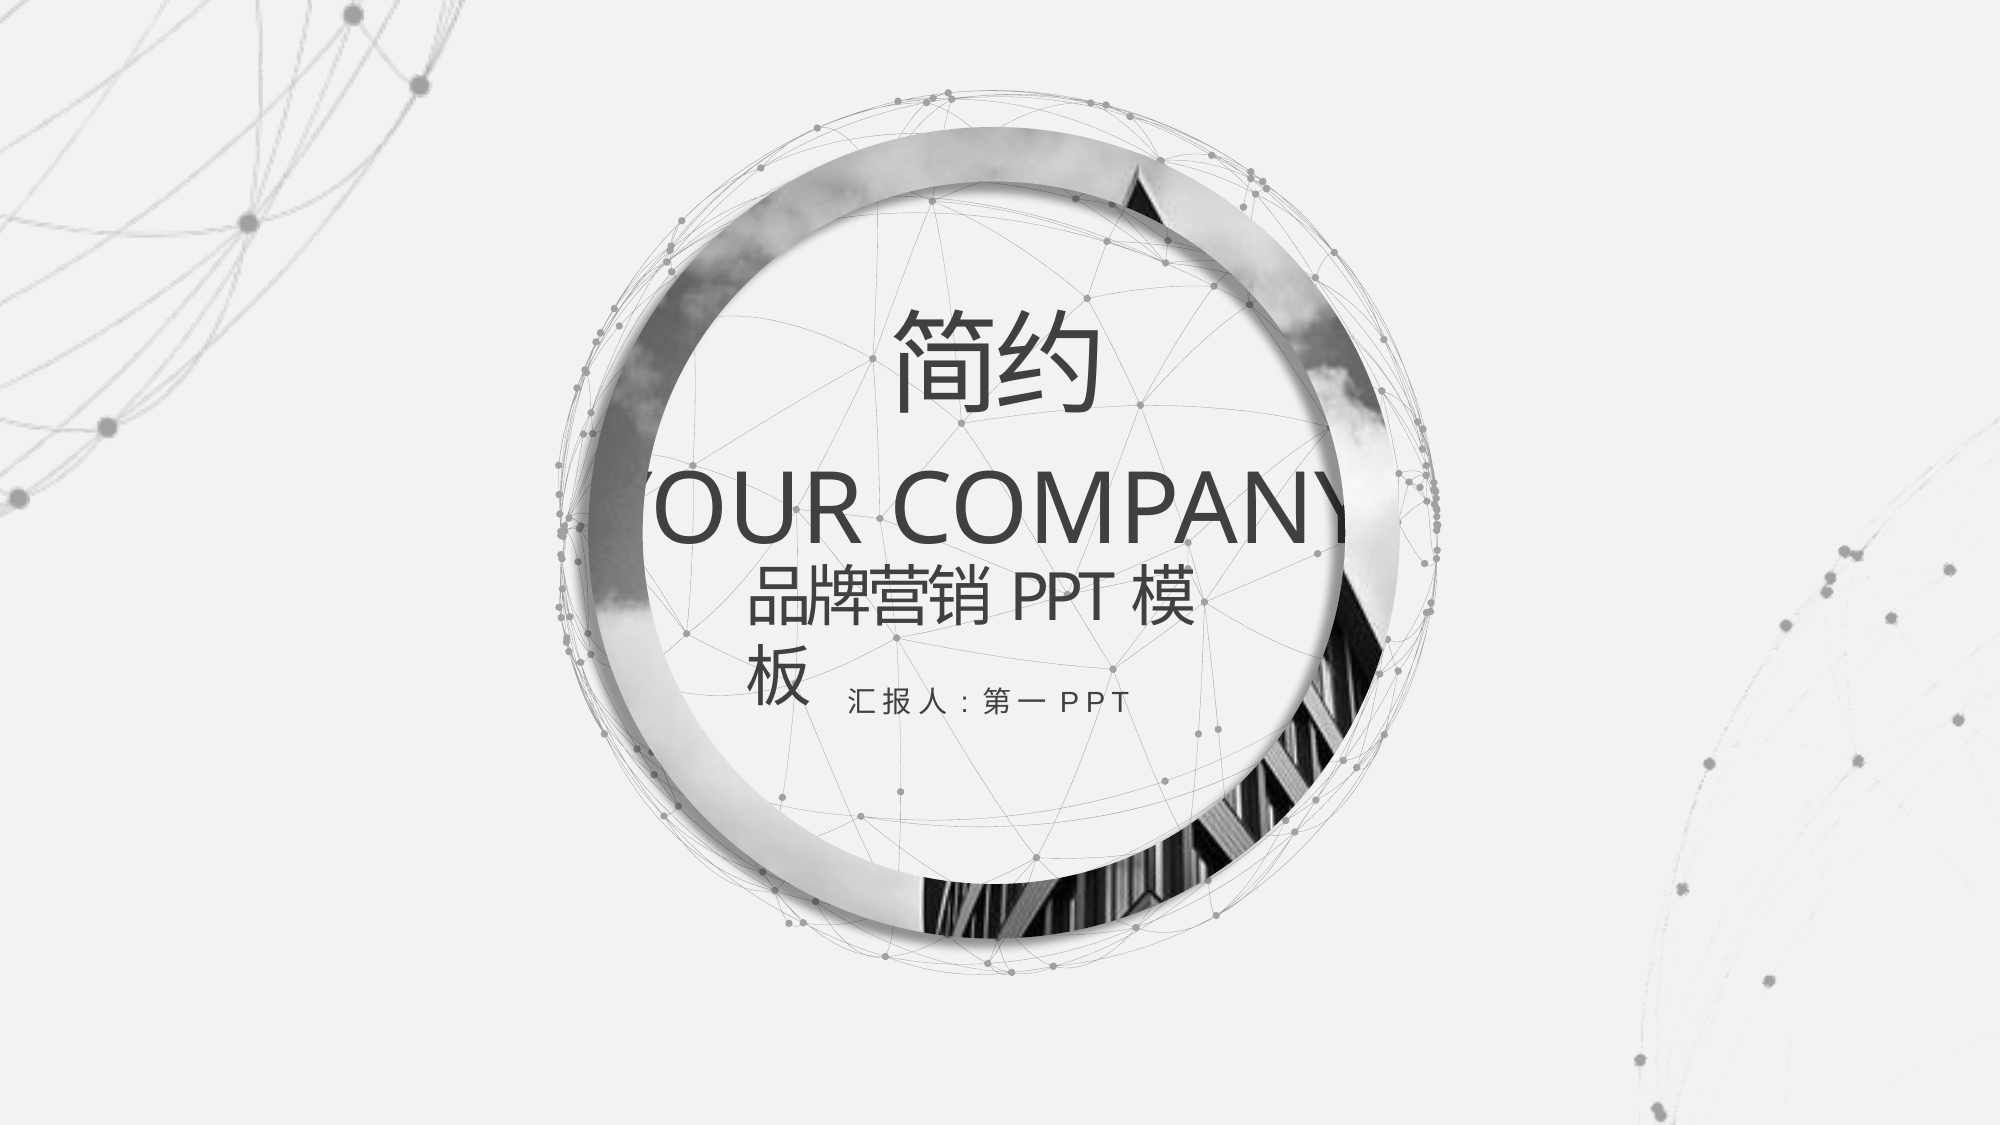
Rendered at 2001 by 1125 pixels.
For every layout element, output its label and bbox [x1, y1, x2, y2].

picture [0, 0, 2000, 977]
